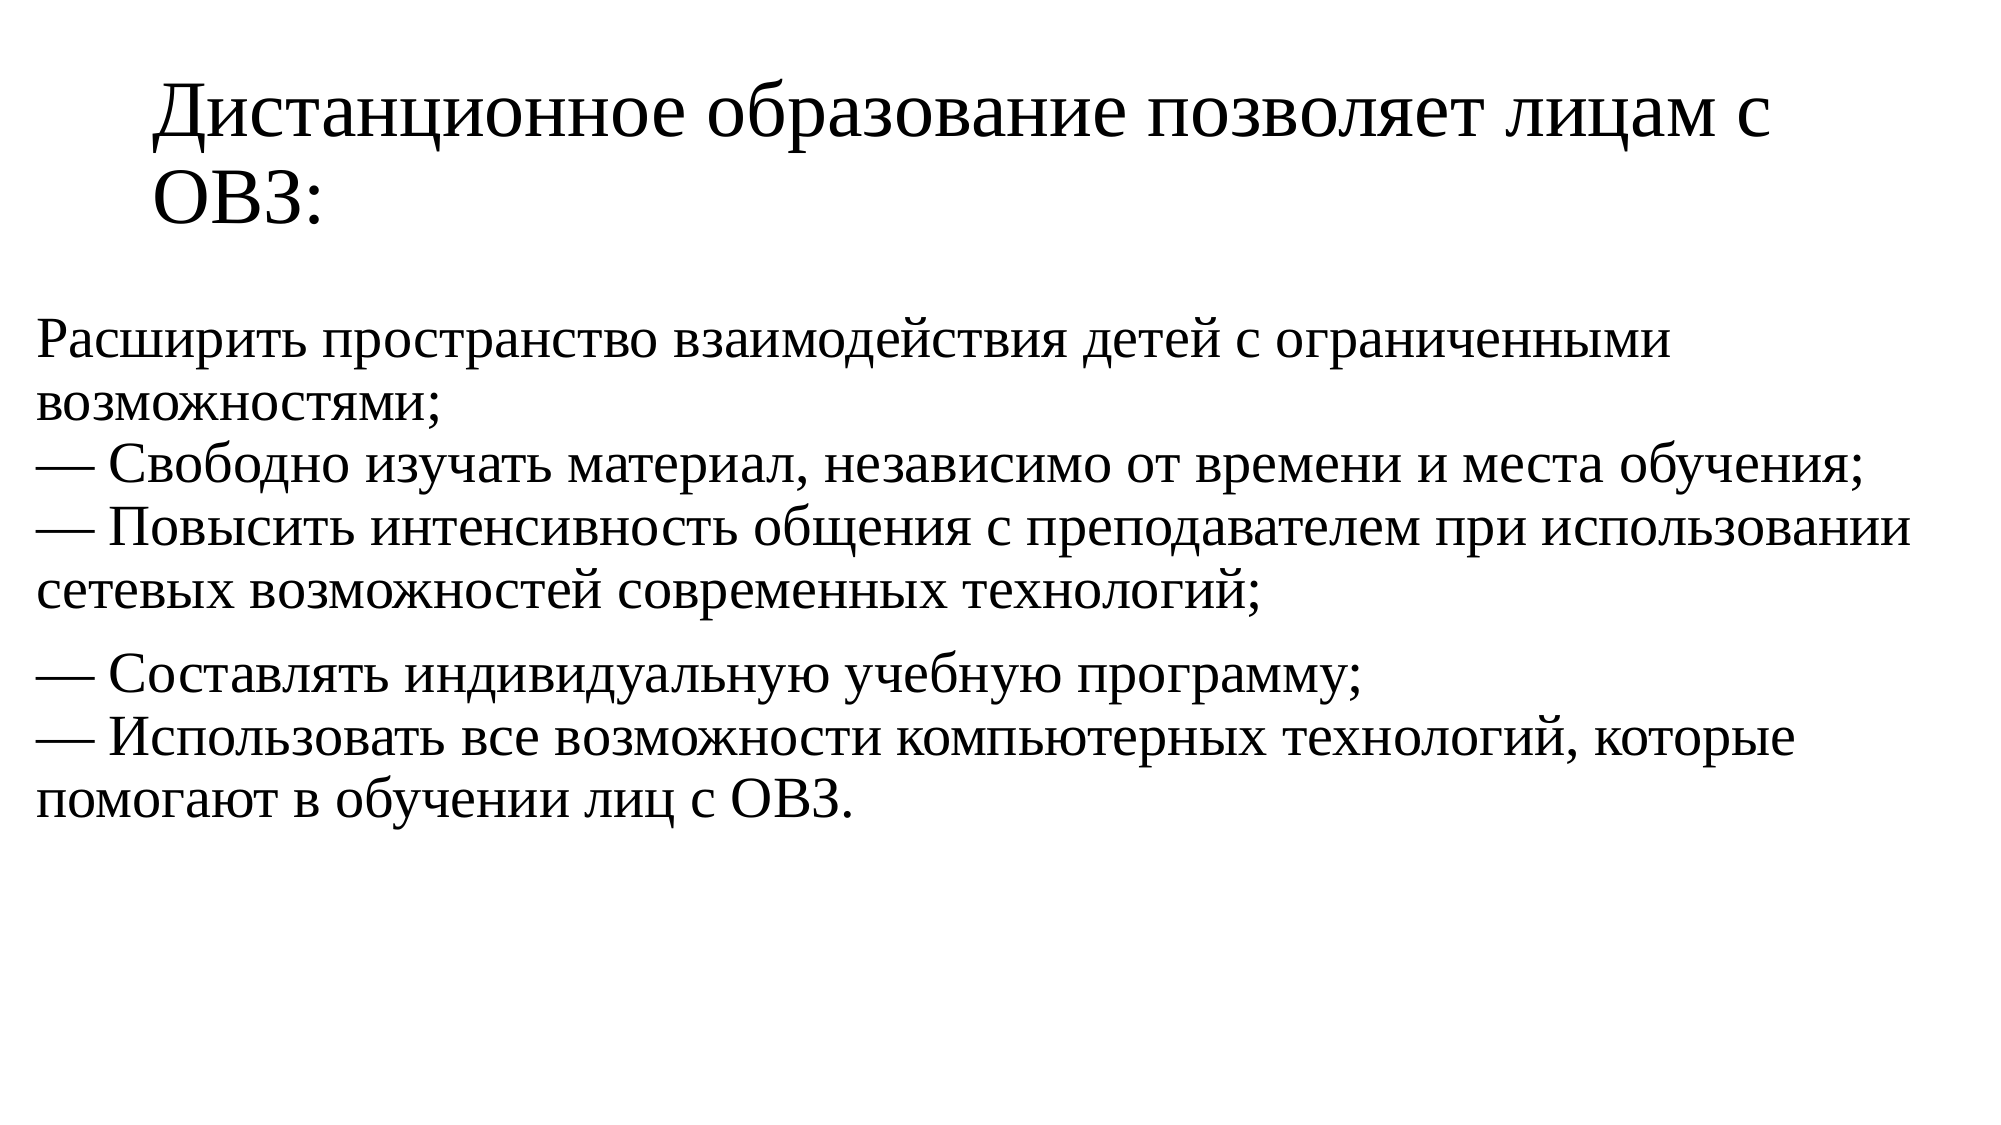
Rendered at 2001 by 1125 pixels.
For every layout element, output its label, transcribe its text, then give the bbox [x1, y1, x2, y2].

list Расширить пространство взаимодействия детей с ограниченными возможностями; — Свободно изучать материал, независимо от времени и места обучения; — Повысить интенсивность общения с преподавателем при использовании сетевых возможностей современных технологий; — Составлять индивидуальную учебную программу; — Использовать все возможности компьютерных технологий, которые помогают в обучении лиц с ОВЗ. [21, 299, 1957, 1014]
title Дистанционное образование позволяет лицам с ОВЗ: [137, 59, 1863, 278]
